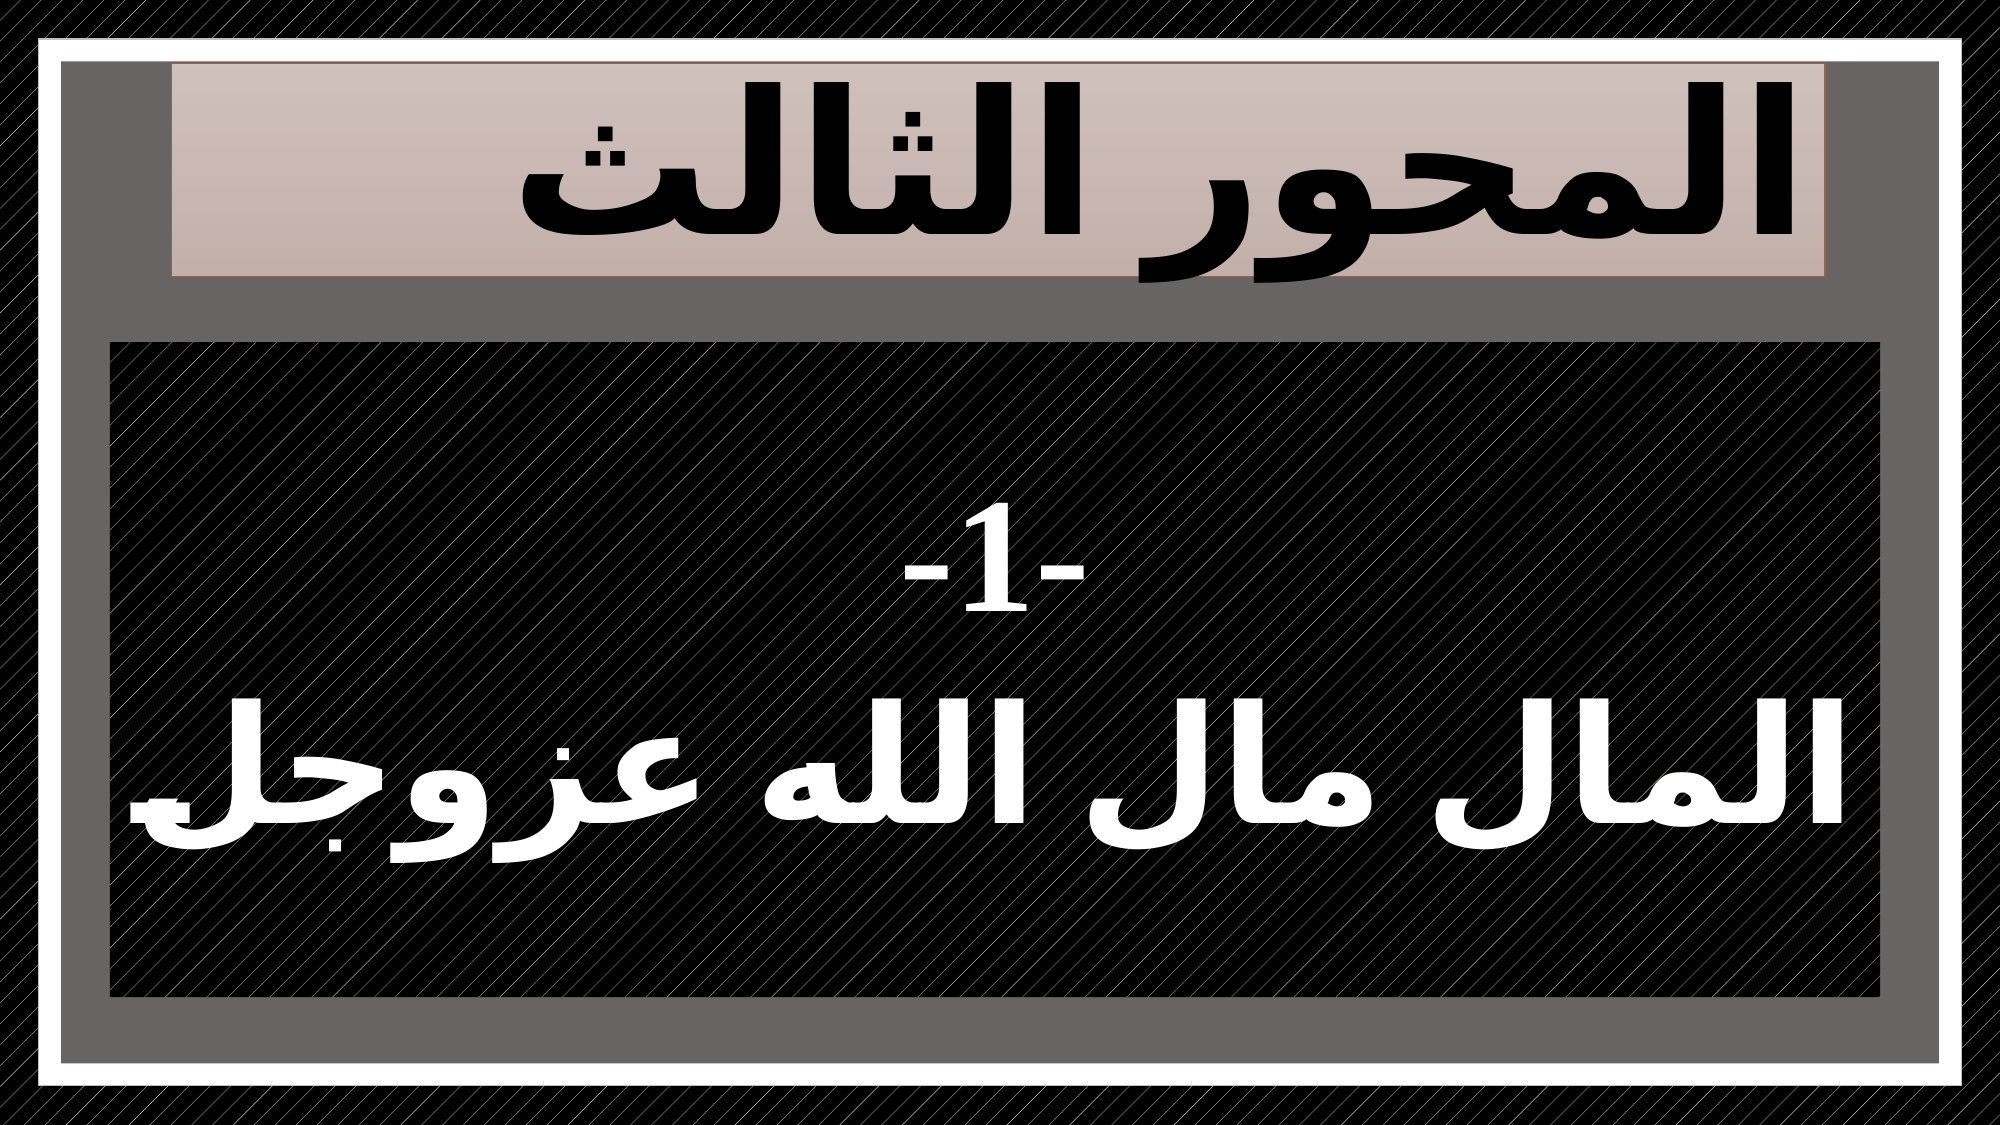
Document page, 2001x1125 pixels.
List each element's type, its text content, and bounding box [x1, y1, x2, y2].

title المحور الثالث [171, 63, 1826, 277]
list -1- المال مال الله عزوجل [109, 342, 1881, 998]
